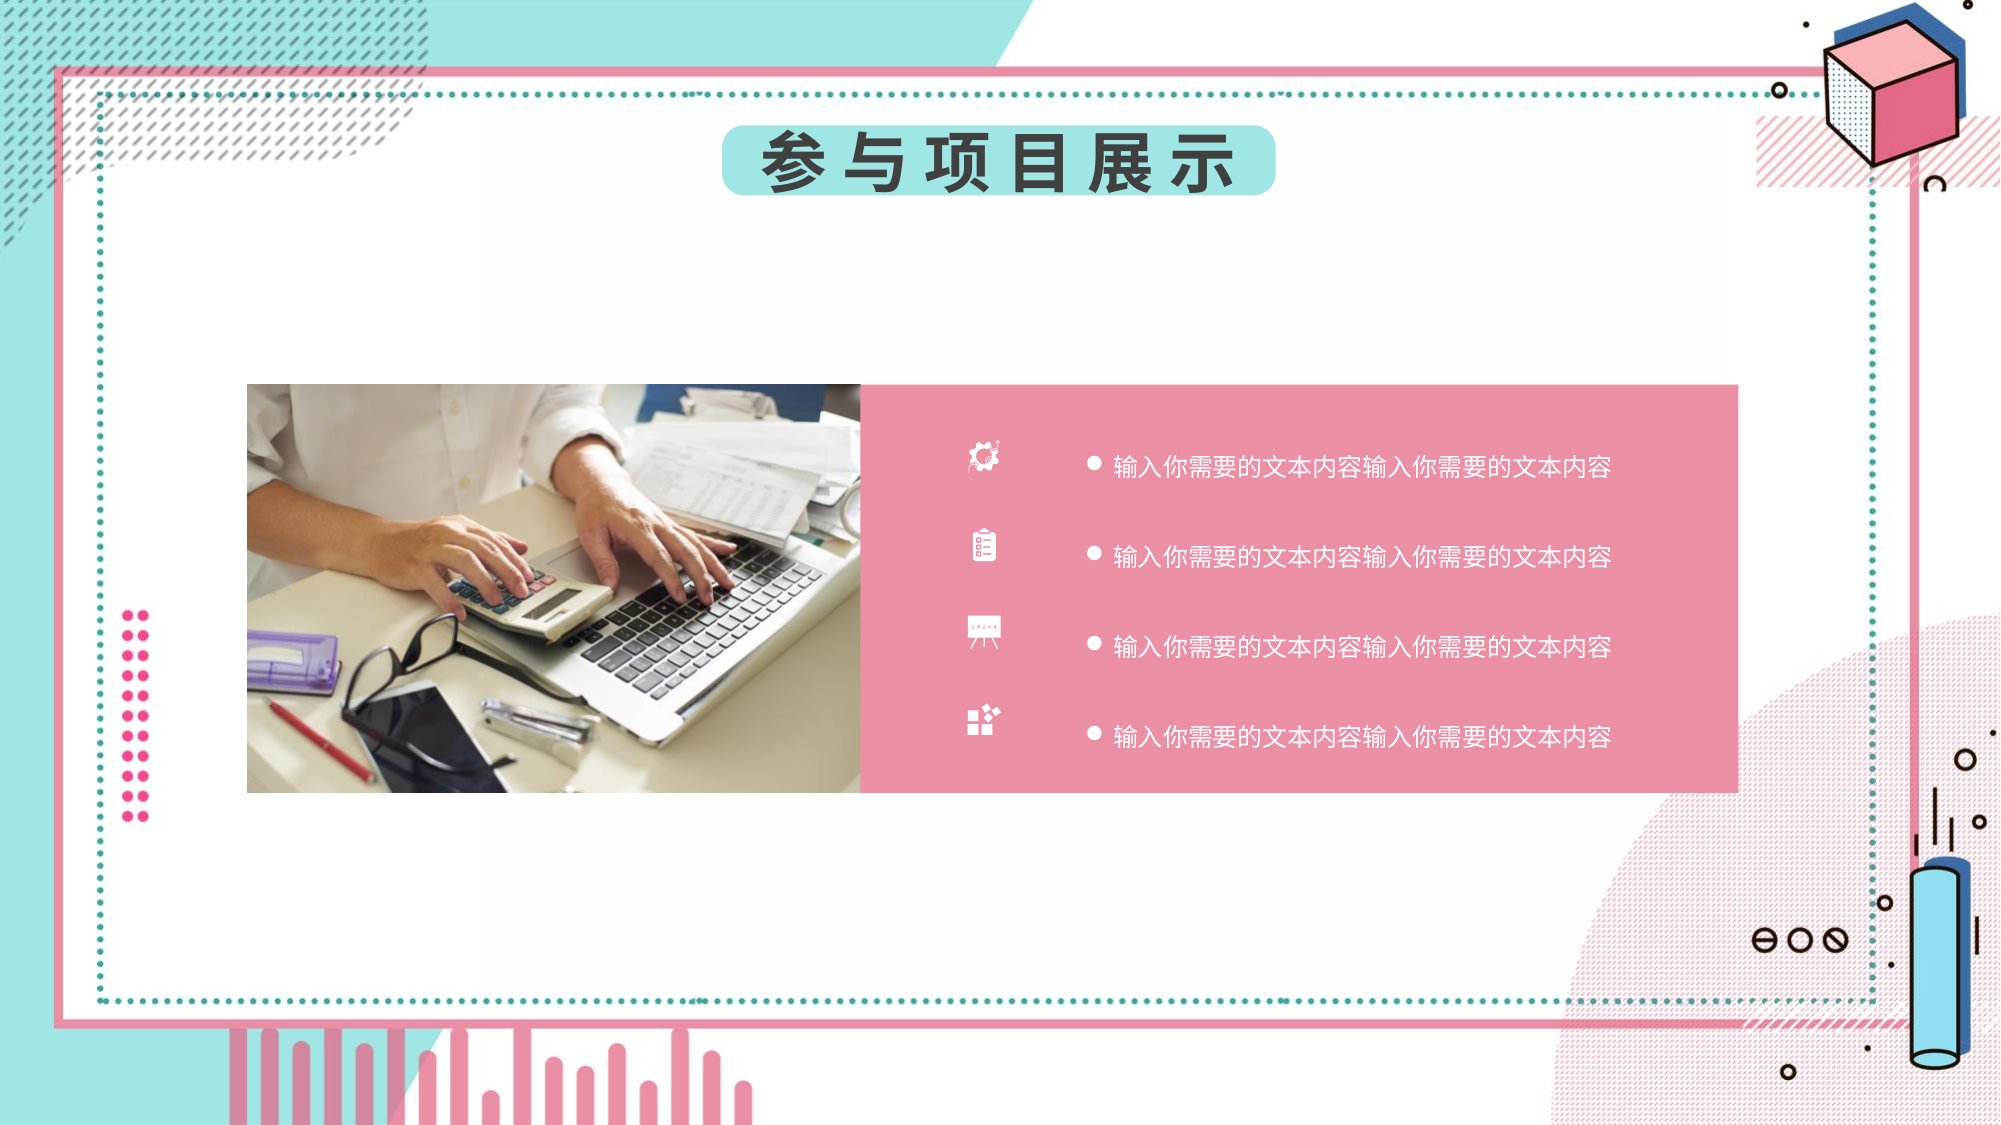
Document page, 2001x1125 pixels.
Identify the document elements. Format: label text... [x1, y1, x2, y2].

picture [0, 0, 2001, 1125]
text_box 输入你需要的文本内容输入你需要的文本内容 输入你需要的文本内容输入你需要的文本内容 输入你需要的文本内容输入你需要的文本内容 输入你需要的文本内容输入你需要的文本内容 [1040, 384, 1658, 759]
text_box [981, 724, 993, 735]
text_box 参 与 项 目 展 示 [721, 124, 1277, 197]
text_box [981, 703, 1001, 723]
text_box [859, 383, 1739, 794]
text_box [968, 439, 1000, 474]
text_box [972, 527, 996, 562]
text_box [967, 615, 1001, 649]
text_box [967, 724, 979, 735]
text_box [967, 710, 979, 722]
